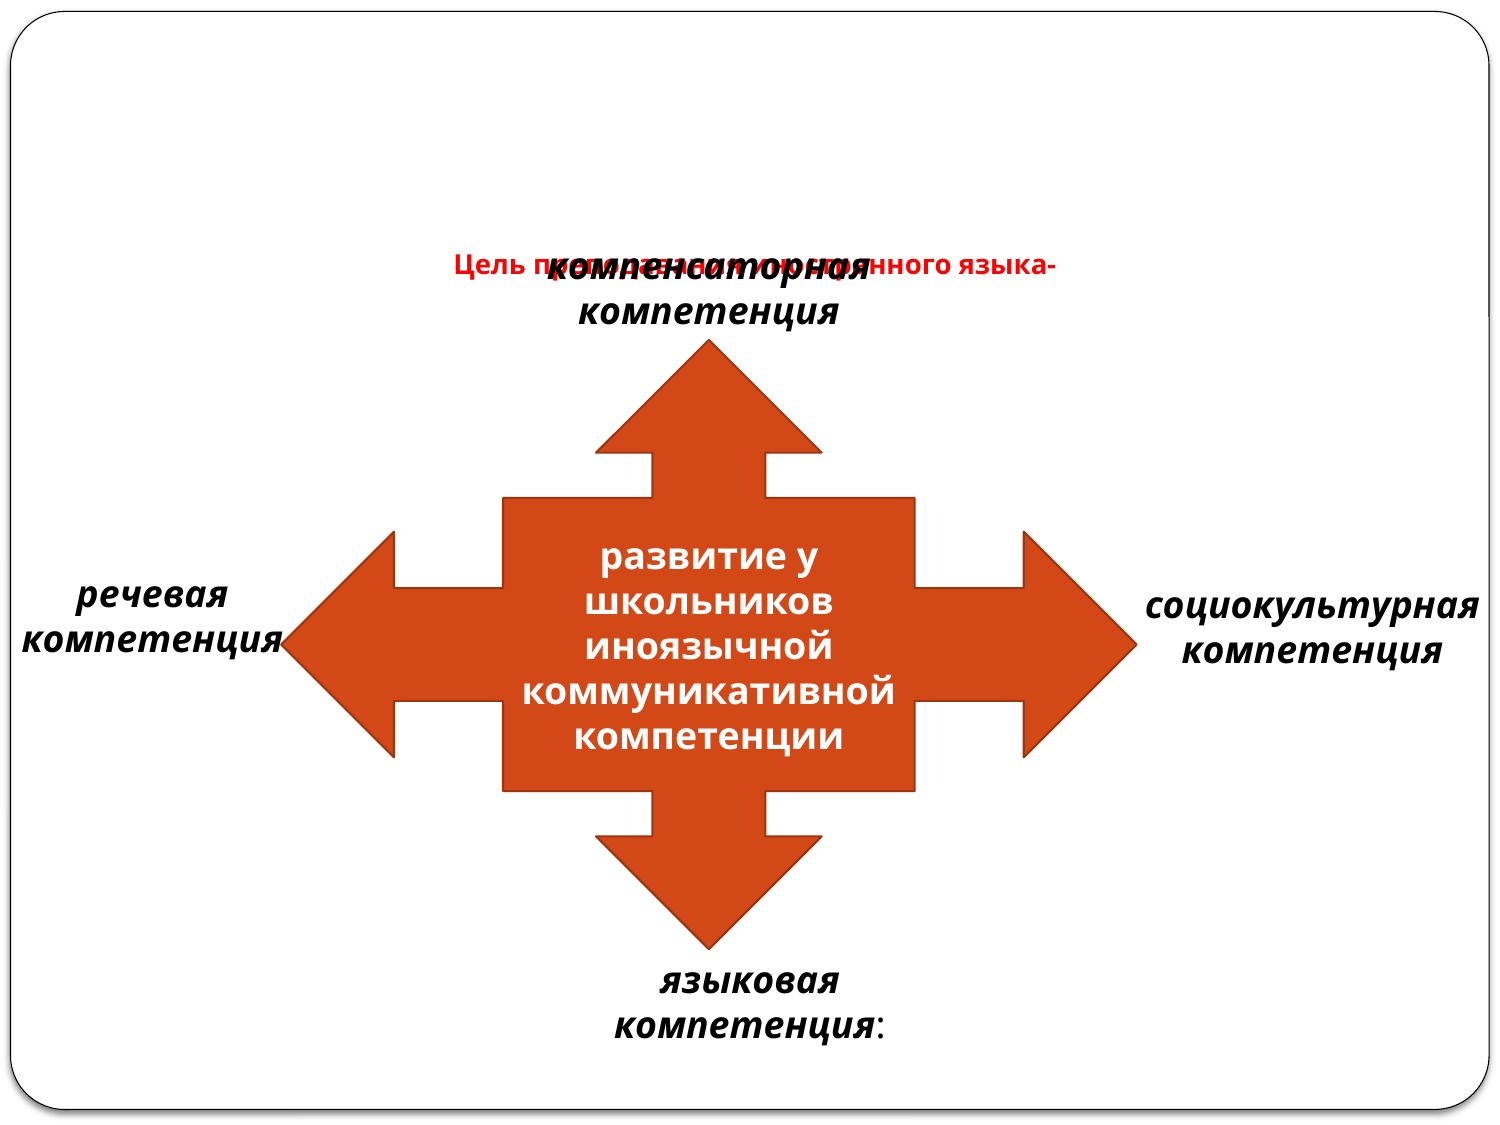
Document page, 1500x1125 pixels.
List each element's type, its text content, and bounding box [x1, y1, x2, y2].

text_box речевая компетенция [0, 562, 305, 668]
text_box социокультурная компетенция [1124, 574, 1500, 679]
title Цель преподавания иностранного языка- [117, 140, 1393, 329]
text_box компенсаторная компетенция [515, 234, 903, 340]
text_box языковая компетенция: [597, 949, 903, 1054]
text_box развитие у школьников иноязычной коммуникативной компетенции [303, 340, 1124, 949]
